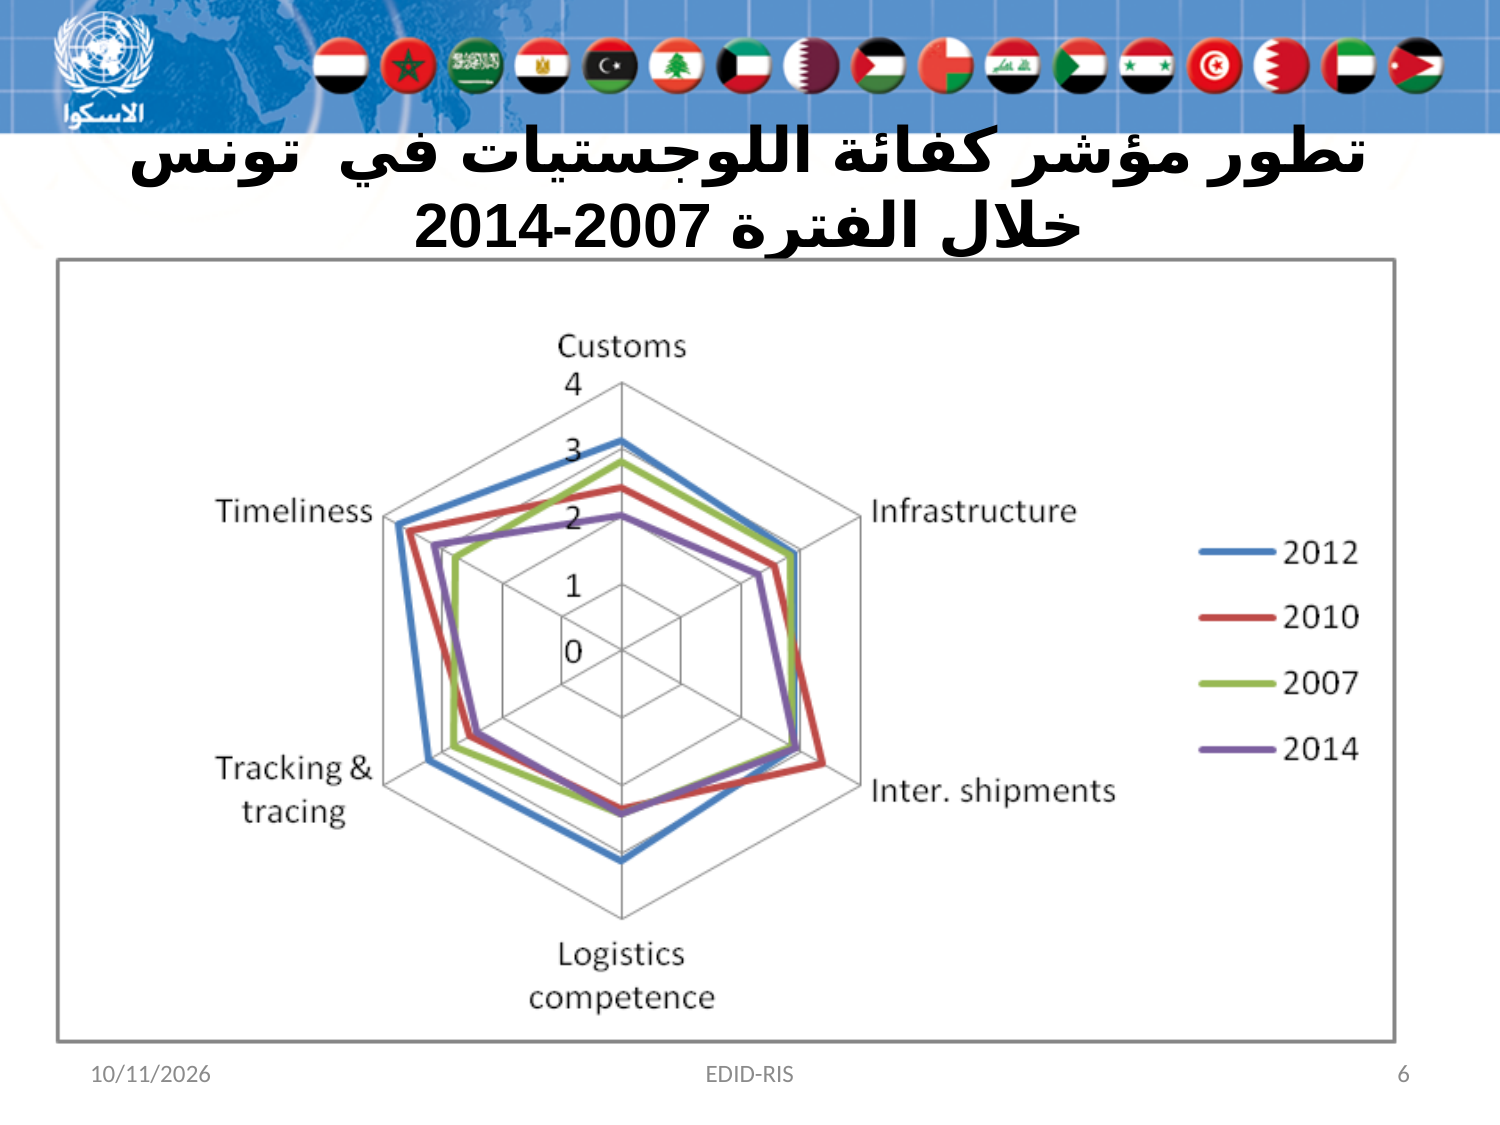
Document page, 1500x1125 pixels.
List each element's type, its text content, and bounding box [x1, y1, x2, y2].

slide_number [75, 1055, 425, 1103]
slide_number 6 [1074, 1042, 1425, 1103]
picture [0, 0, 1500, 1125]
title تطور مؤشر كفائة اللوجستيات في تونس خلال الفترة 2007-2014 [74, 136, 1426, 233]
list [52, 255, 1400, 1047]
footer EDID-RIS [512, 1055, 988, 1103]
